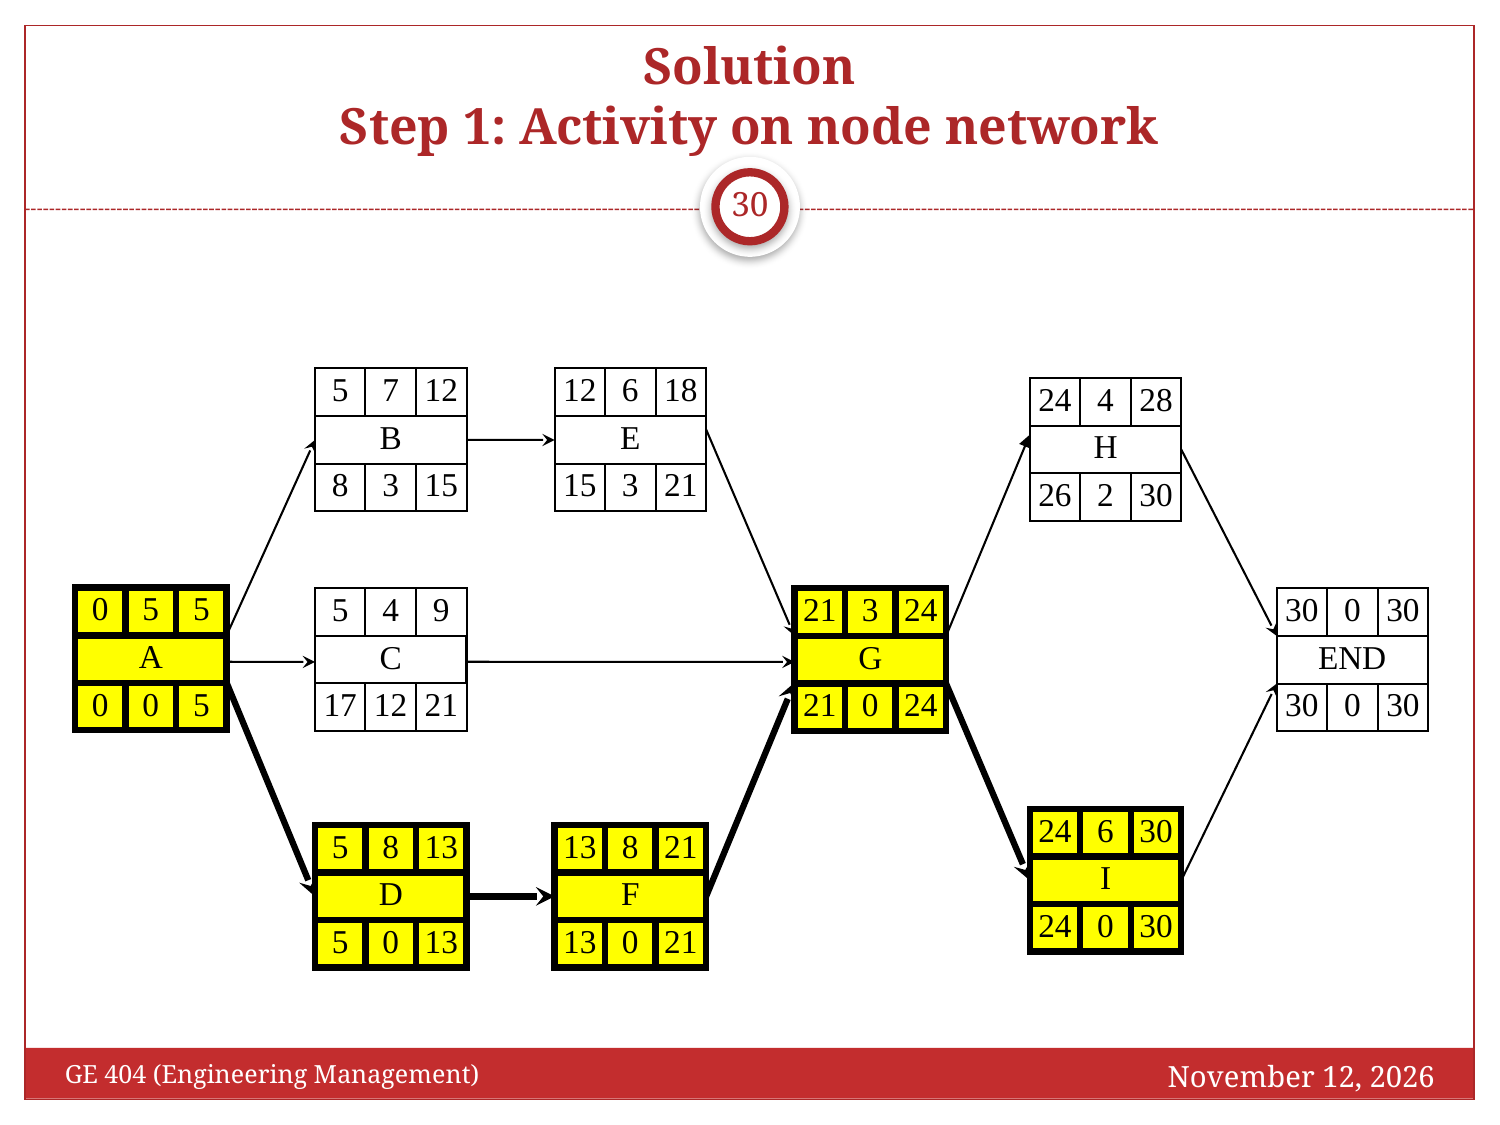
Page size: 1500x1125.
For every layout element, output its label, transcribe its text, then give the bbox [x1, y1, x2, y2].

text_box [945, 683, 1030, 881]
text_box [314, 368, 467, 512]
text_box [705, 682, 795, 897]
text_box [1181, 683, 1277, 881]
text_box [554, 368, 707, 512]
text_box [1276, 587, 1429, 732]
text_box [705, 429, 795, 636]
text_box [226, 439, 316, 636]
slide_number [950, 1050, 1450, 1111]
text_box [314, 587, 467, 732]
title Solution Step 1: Activity on node network [49, 37, 1450, 162]
slide_number 30 [712, 169, 788, 243]
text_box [1029, 377, 1182, 521]
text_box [1181, 449, 1277, 637]
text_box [1029, 808, 1182, 952]
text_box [314, 824, 467, 968]
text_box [554, 824, 707, 968]
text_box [226, 682, 316, 897]
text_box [74, 587, 227, 731]
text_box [945, 434, 1030, 637]
footer GE 404 (Engineering Management) [50, 1051, 638, 1112]
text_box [794, 587, 947, 732]
